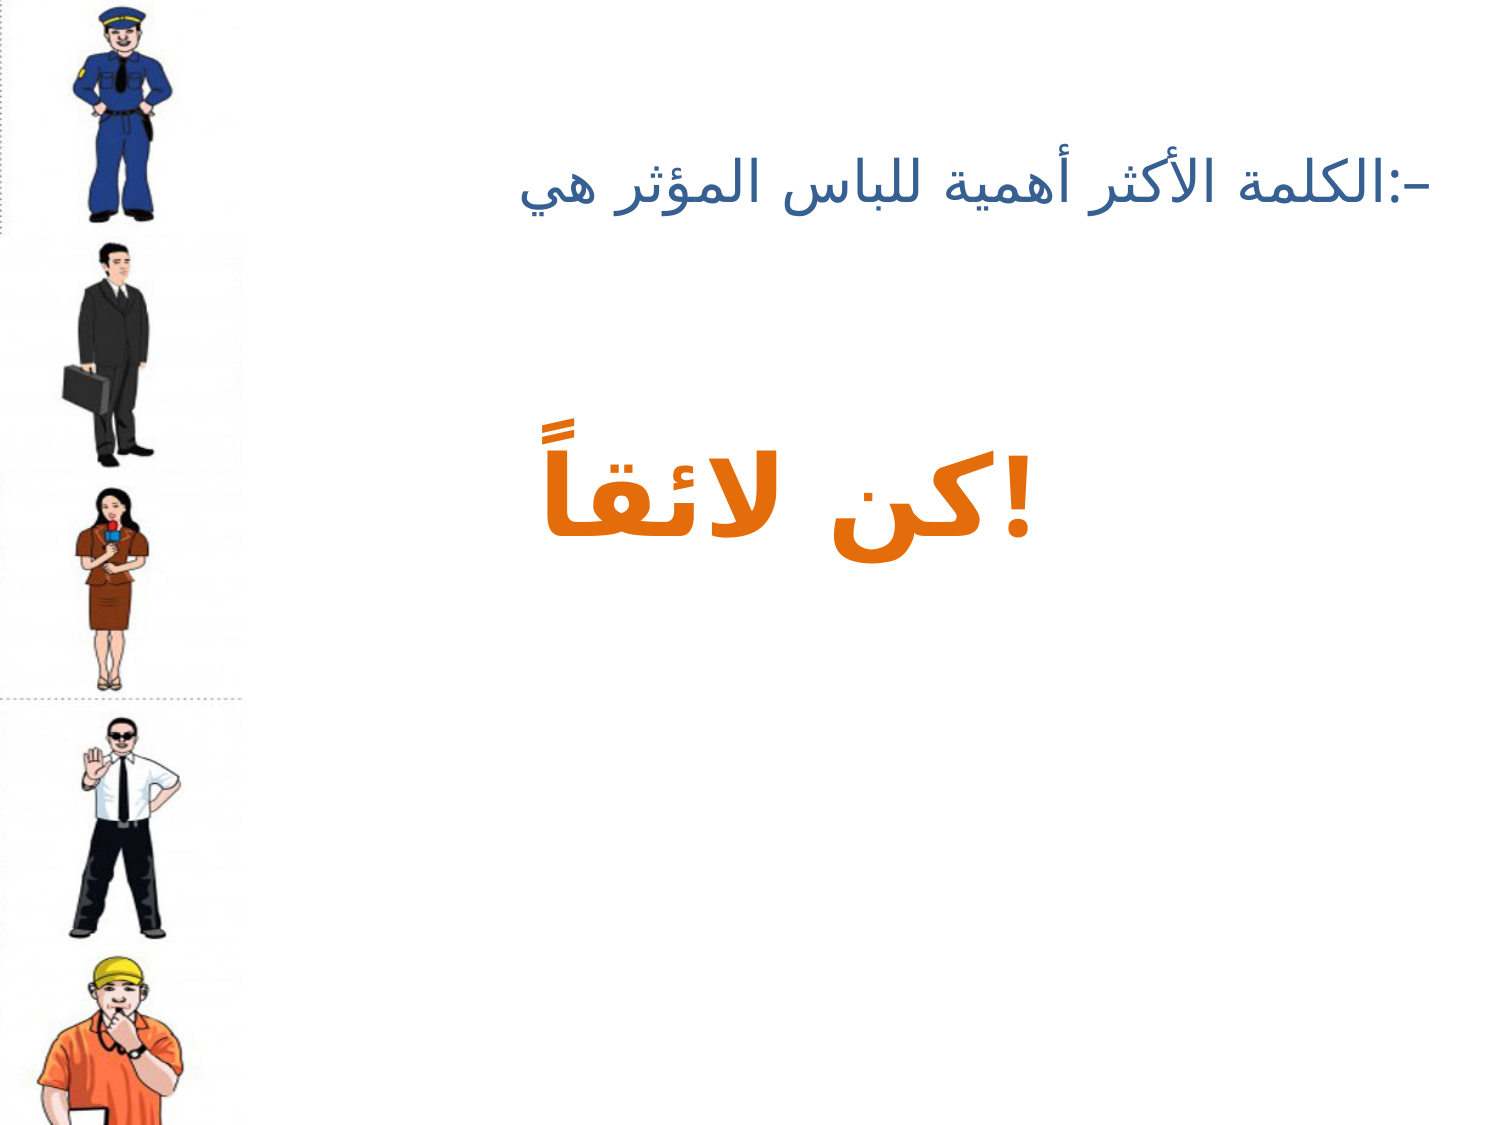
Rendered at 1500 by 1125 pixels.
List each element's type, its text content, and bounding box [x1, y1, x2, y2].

picture [0, 0, 243, 1125]
list الكلمة الأكثر أهمية للباس المؤثر هي:– كن لائقاً! [246, 137, 1463, 880]
